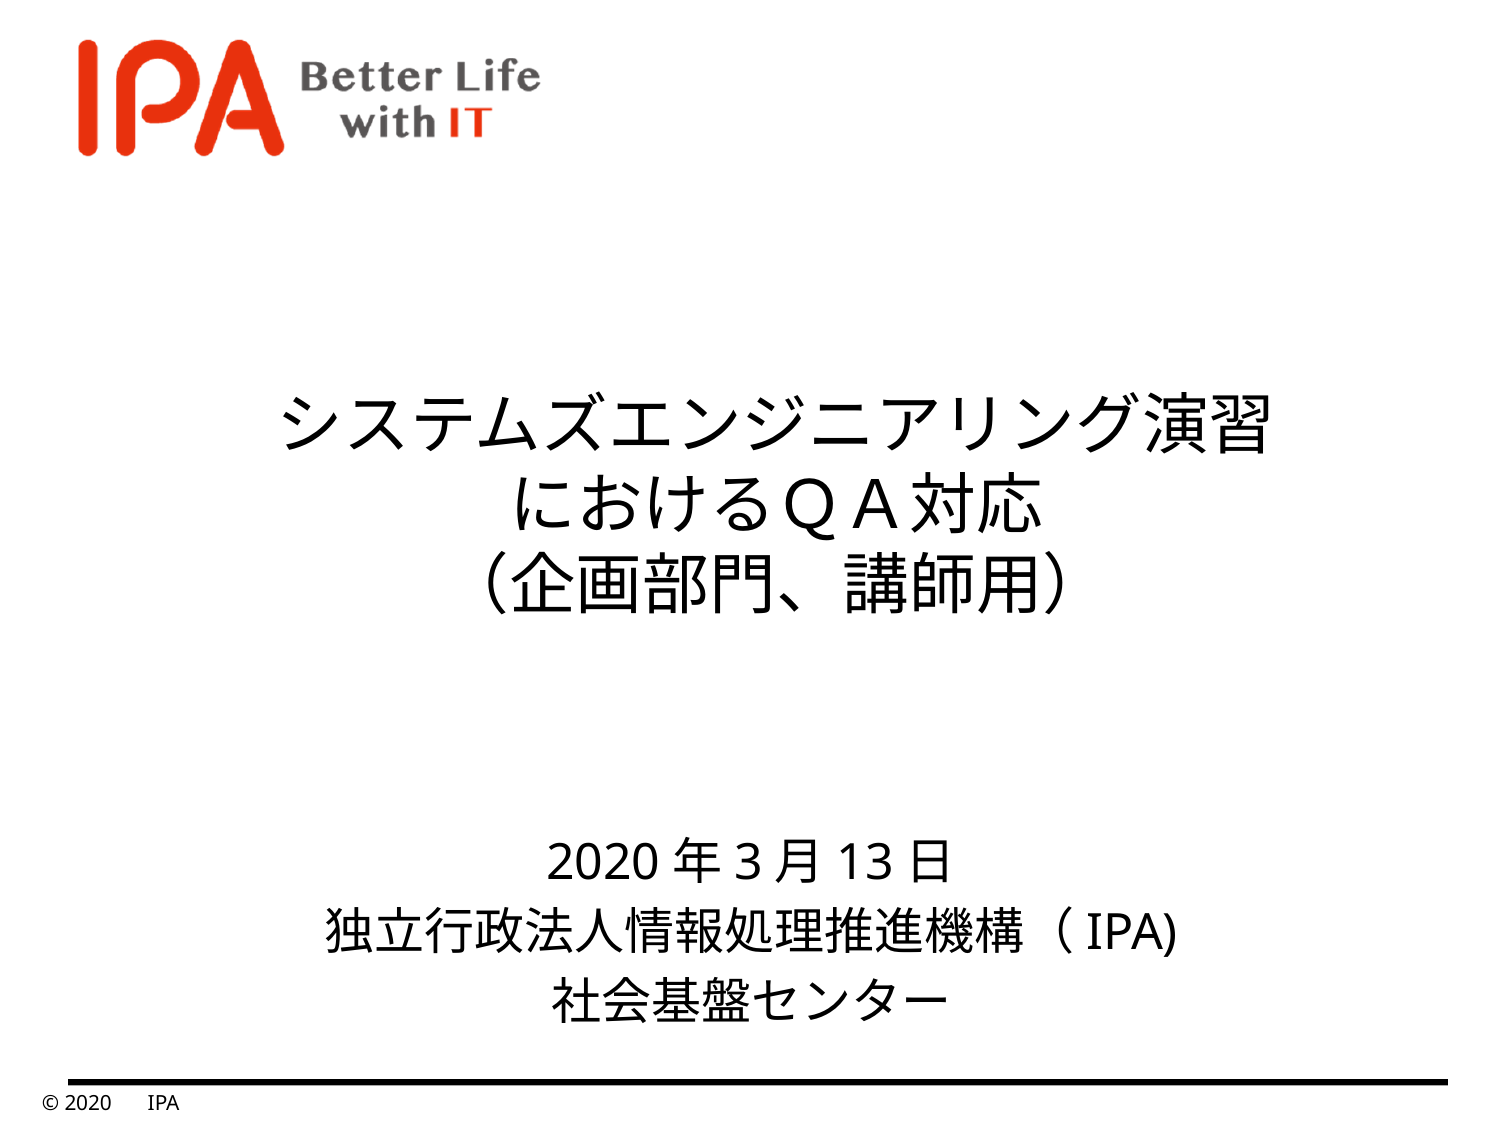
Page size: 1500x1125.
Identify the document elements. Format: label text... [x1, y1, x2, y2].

text_box 2020年3月13日 独立行政法人情報処理推進機構（IPA) 社会基盤センター [66, 829, 1436, 1030]
title システムズエンジニアリング演習 におけるＱＡ対応 （企画部門、講師用） [194, 351, 1358, 653]
picture [24, 0, 578, 195]
